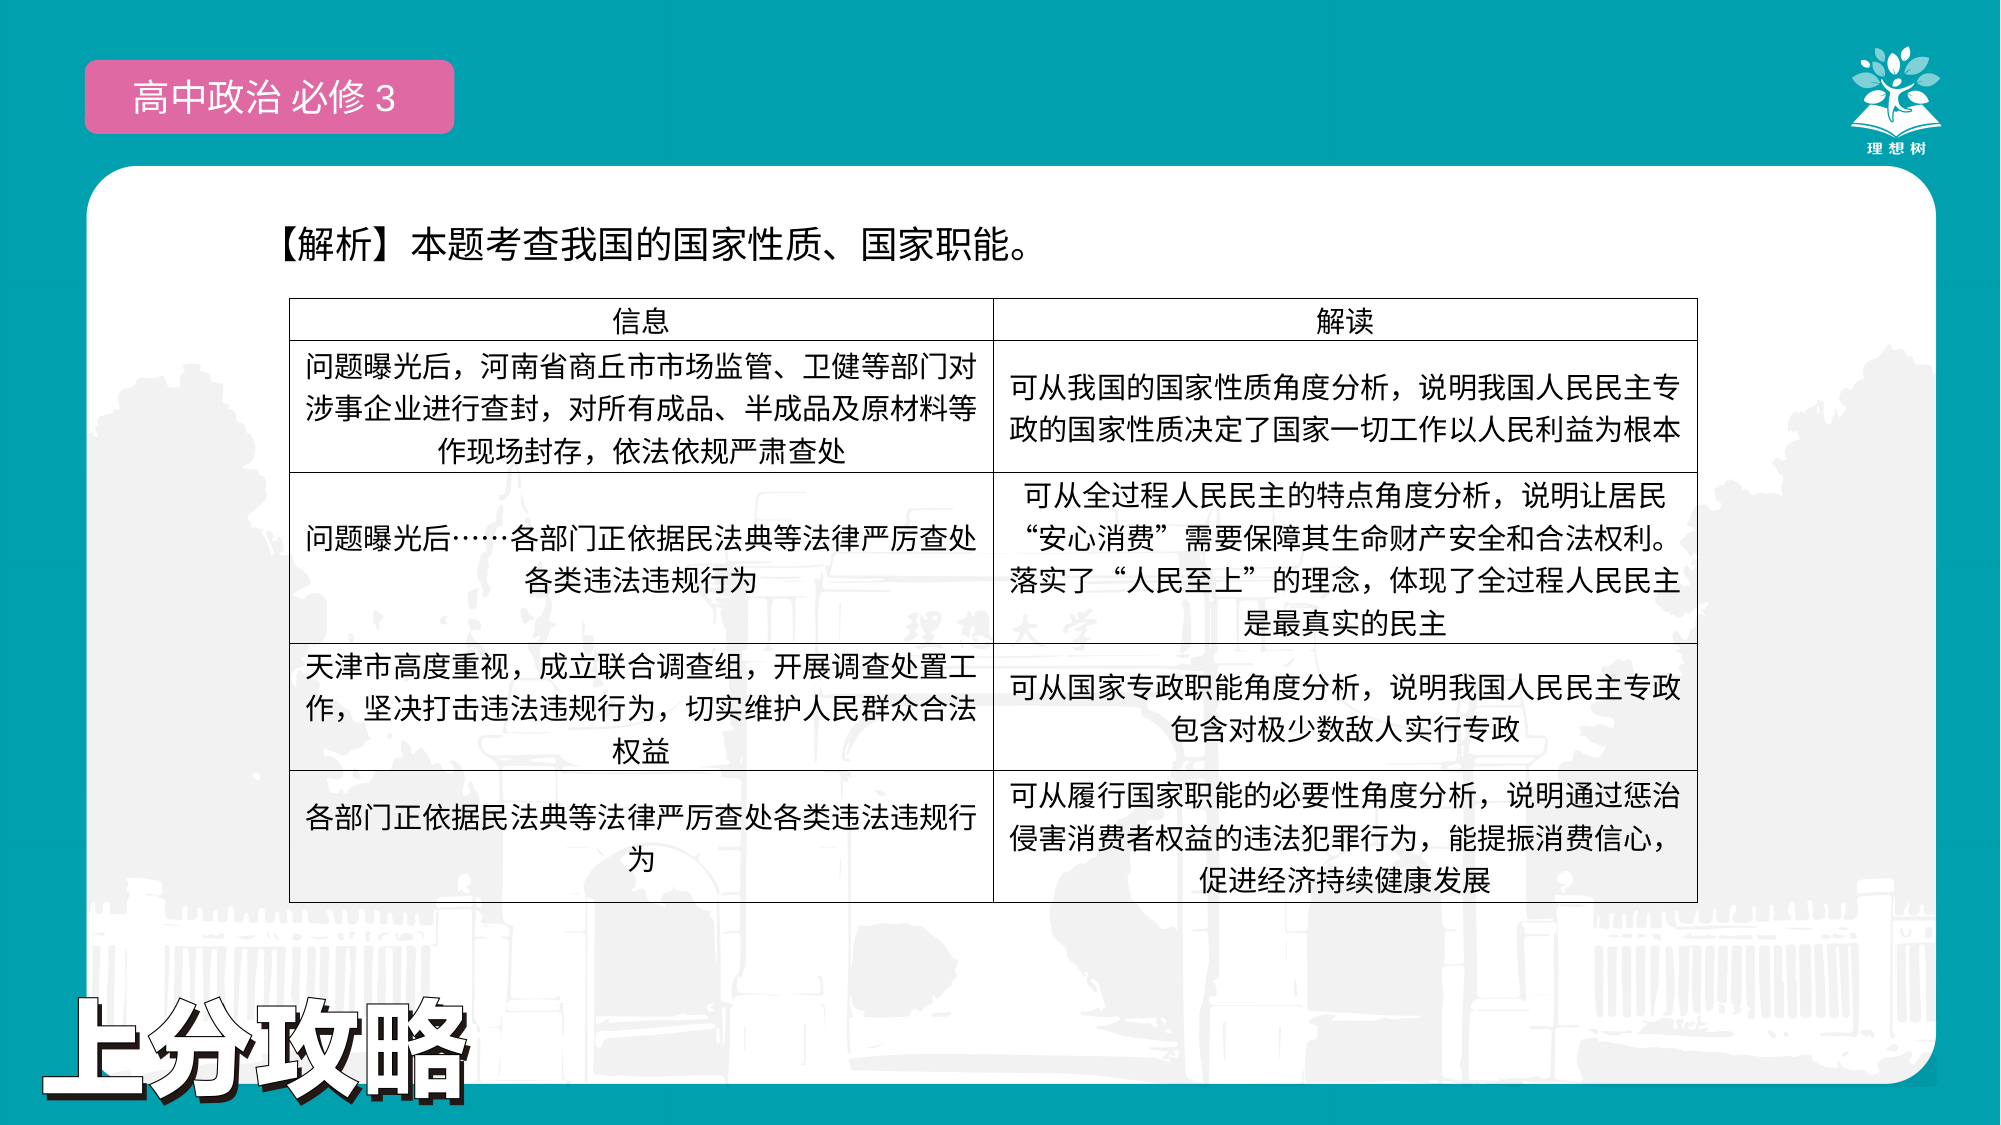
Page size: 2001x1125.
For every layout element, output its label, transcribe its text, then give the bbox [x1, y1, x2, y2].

table_cell 可从我国的国家性质角度分析，说明我国人民民主专政的国家性质决定了国家一切工作以人民利益为根本 [994, 341, 1697, 472]
table_cell 问题曝光后……各部门正依据民法典等法律严厉查处各类违法违规行为 [290, 473, 993, 643]
table_cell 各部门正依据民法典等法律严厉查处各类违法违规行为 [290, 771, 993, 902]
table_cell 天津市高度重视，成立联合调查组，开展调查处置工作，坚决打击违法违规行为，切实维护人民群众合法权益 [290, 644, 993, 770]
table_cell 问题曝光后，河南省商丘市市场监管、卫健等部门对涉事企业进行查封，对所有成品、半成品及原材料等作现场封存，依法依规严肃查处 [290, 341, 993, 472]
picture [0, 0, 2001, 1125]
table_cell 可从全过程人民民主的特点角度分析，说明让居民“安心消费”需要保障其生命财产安全和合法权利。落实了“人民至上”的理念，体现了全过程人民民主是最真实的民主 [994, 473, 1697, 643]
text_box 【解析】本题考查我国的国家性质、国家职能。 [245, 202, 1755, 702]
table_cell 可从国家专政职能角度分析，说明我国人民民主专政包含对极少数敌人实行专政 [994, 644, 1697, 770]
table_cell 可从履行国家职能的必要性角度分析，说明通过惩治侵害消费者权益的违法犯罪行为，能提振消费信心，促进经济持续健康发展 [994, 771, 1697, 902]
table_header 信息 [290, 299, 993, 340]
table_header 解读 [994, 299, 1697, 340]
text_box 高中政治 必修3 [83, 58, 456, 135]
